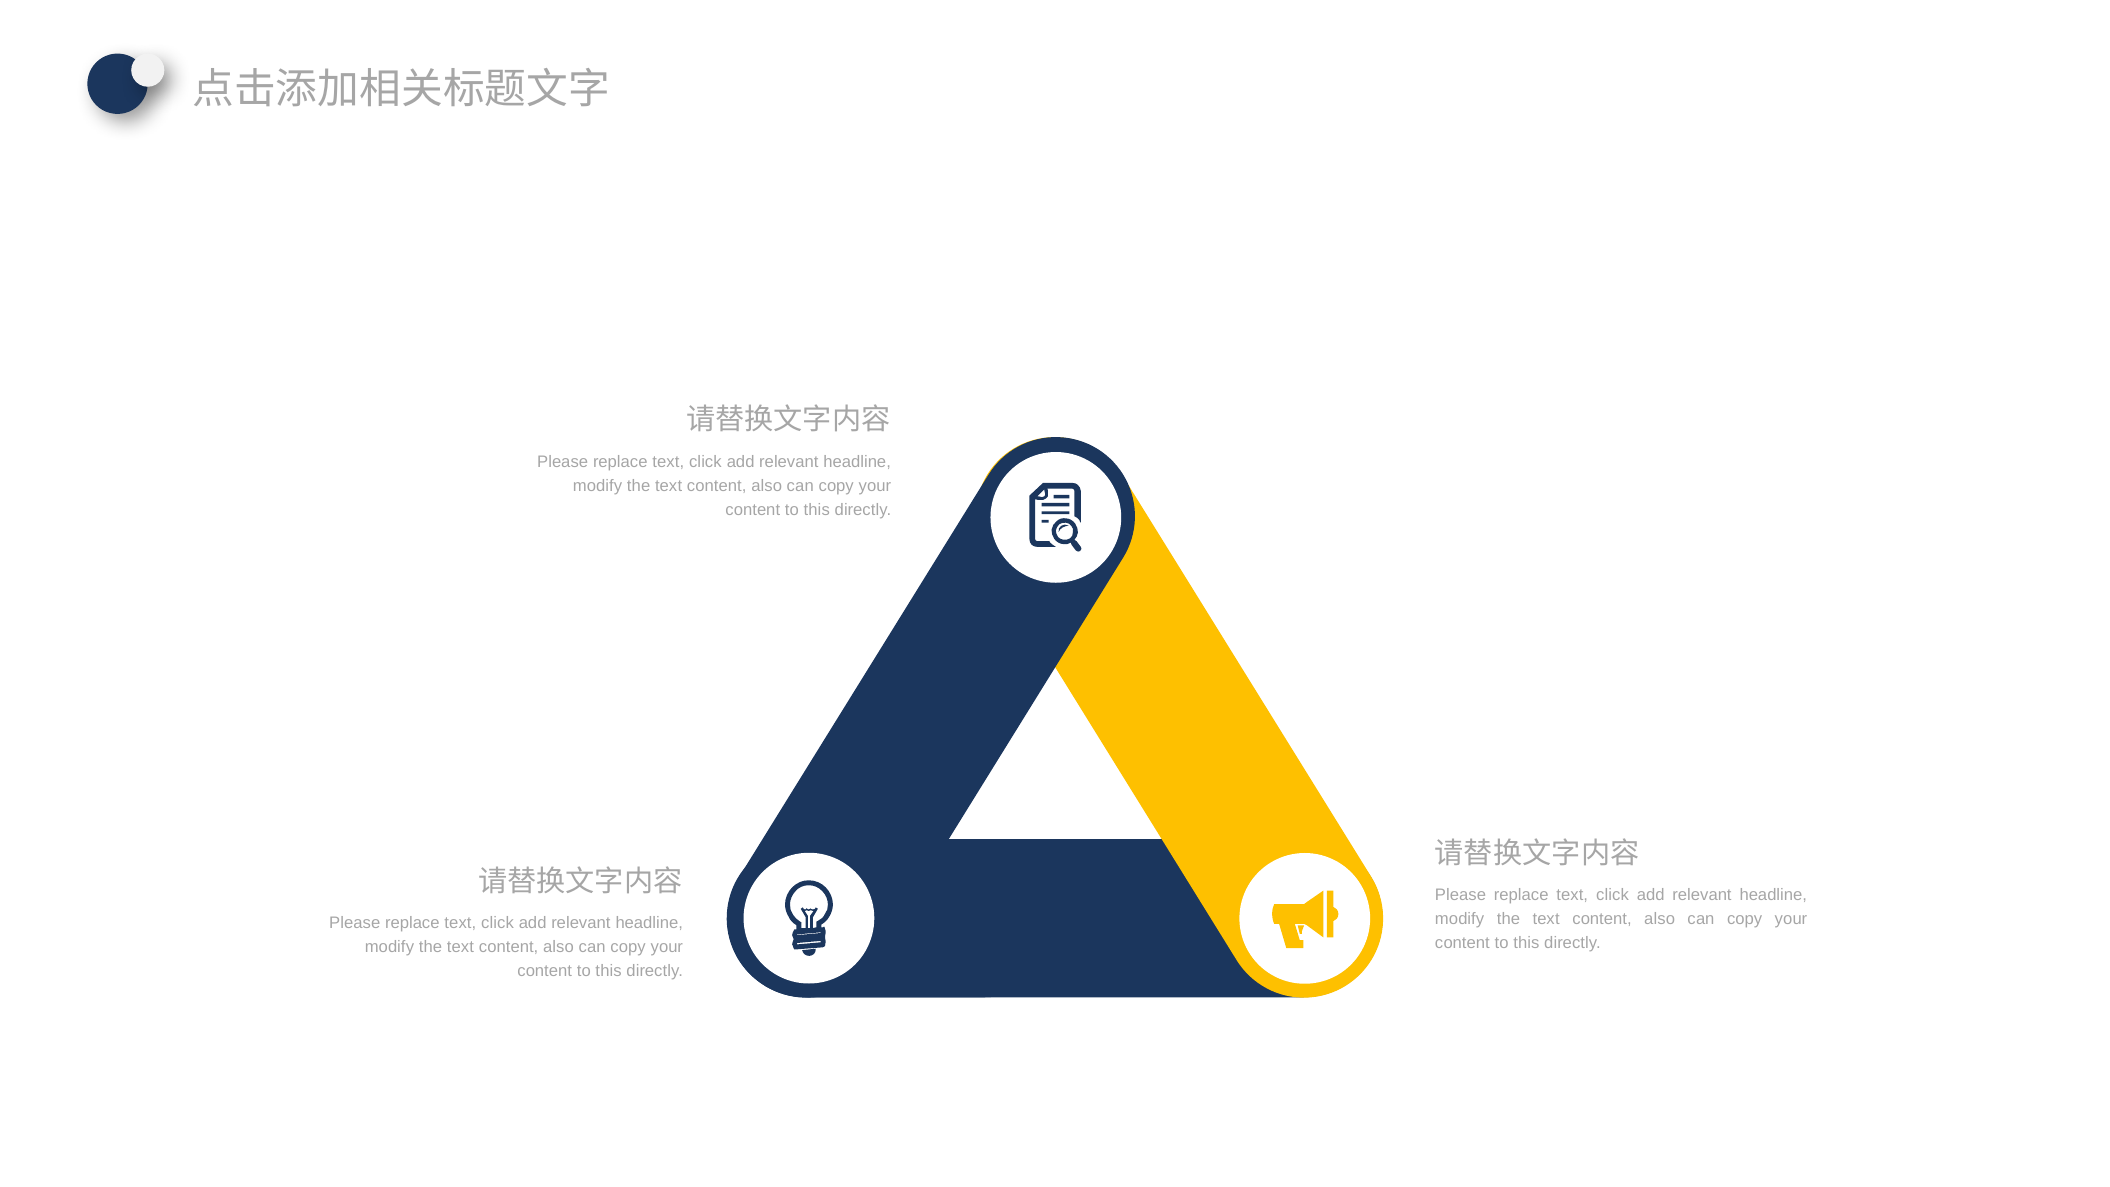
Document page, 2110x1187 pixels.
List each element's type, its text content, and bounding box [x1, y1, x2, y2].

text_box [310, 847, 699, 986]
text_box 点击添加相关标题文字 [176, 53, 680, 114]
text_box [86, 52, 142, 115]
text_box [130, 52, 166, 88]
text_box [1420, 819, 1823, 959]
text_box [726, 401, 1383, 1034]
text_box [518, 386, 907, 525]
